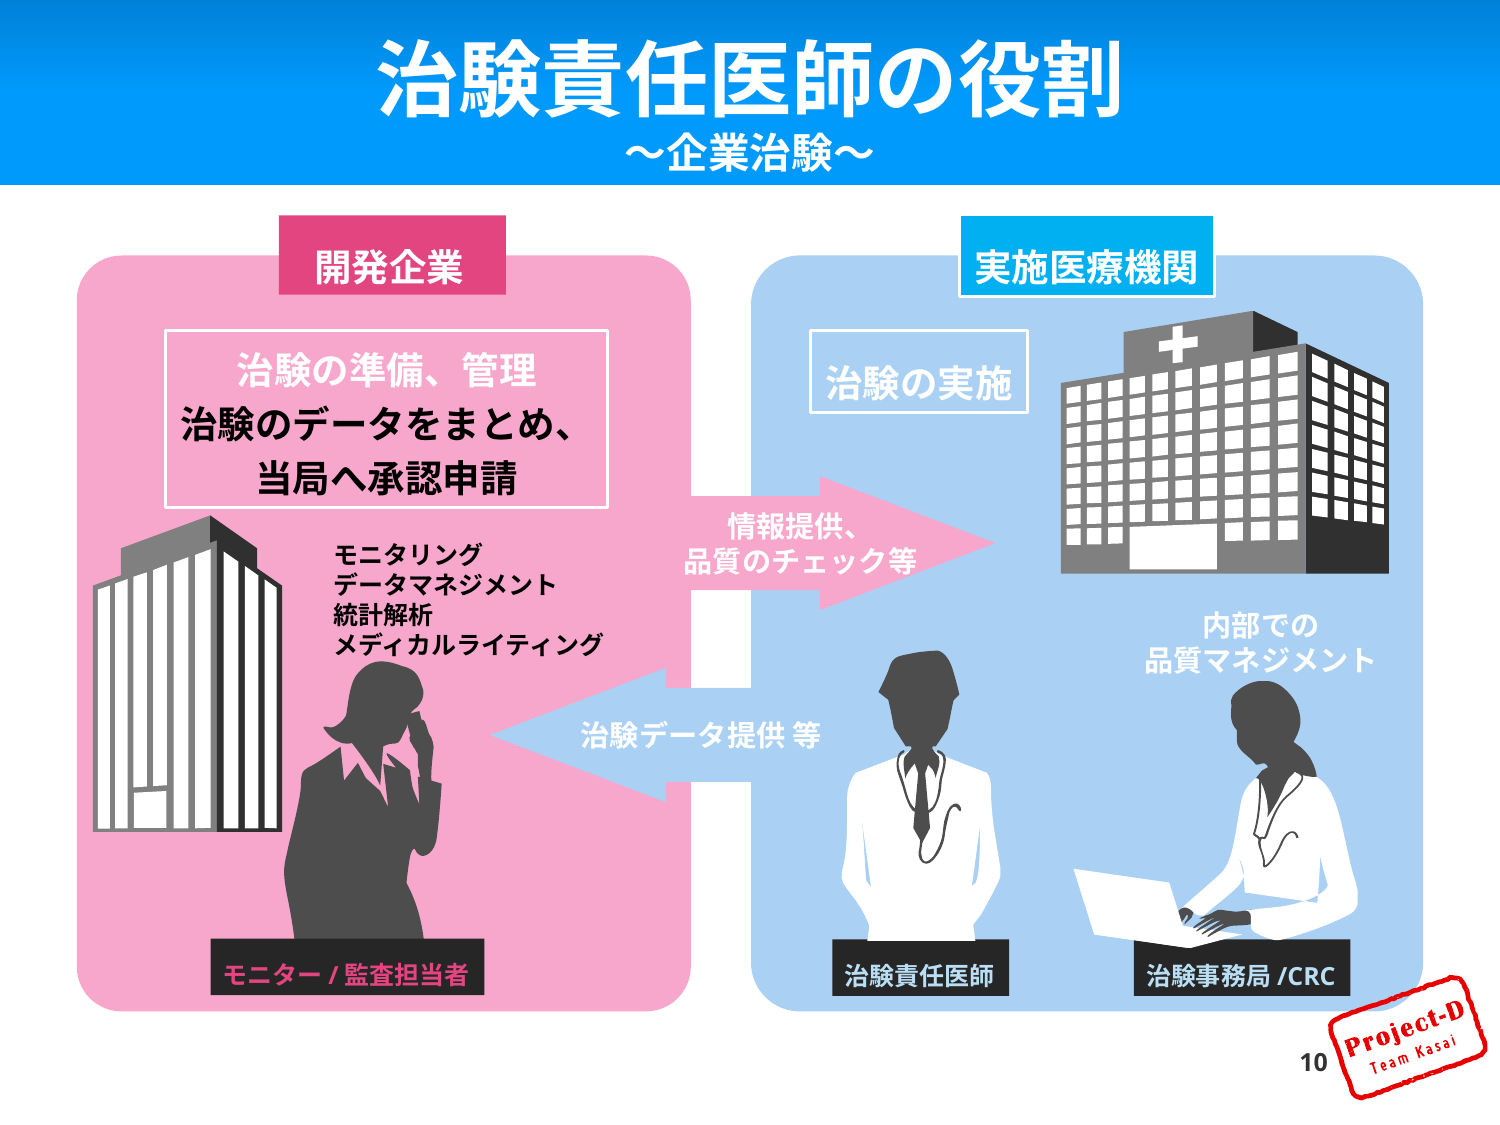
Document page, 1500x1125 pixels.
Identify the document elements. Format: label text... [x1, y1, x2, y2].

text_box モニタリング データマネジメント 統計解析 メディカルライティング [318, 532, 620, 668]
text_box モニター/監査担当者 [210, 938, 485, 996]
picture [1327, 974, 1488, 1101]
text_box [489, 667, 854, 803]
picture [1060, 310, 1390, 574]
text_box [1073, 680, 1359, 997]
title 治験責任医師の役割 ～企業治験～ [0, 0, 1500, 185]
text_box [751, 255, 1424, 1012]
text_box 実施医療機関 [959, 214, 1215, 297]
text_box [812, 649, 1029, 995]
text_box 治験の準備、管理 治験のデータをまとめ、 当局へ承認申請 [165, 330, 608, 508]
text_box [647, 475, 996, 611]
text_box [76, 255, 691, 1012]
text_box 治験の実施 [810, 330, 1028, 413]
text_box 開発企業 [278, 215, 506, 295]
picture [92, 515, 443, 984]
text_box 内部での 品質マネジメント [1108, 600, 1414, 685]
